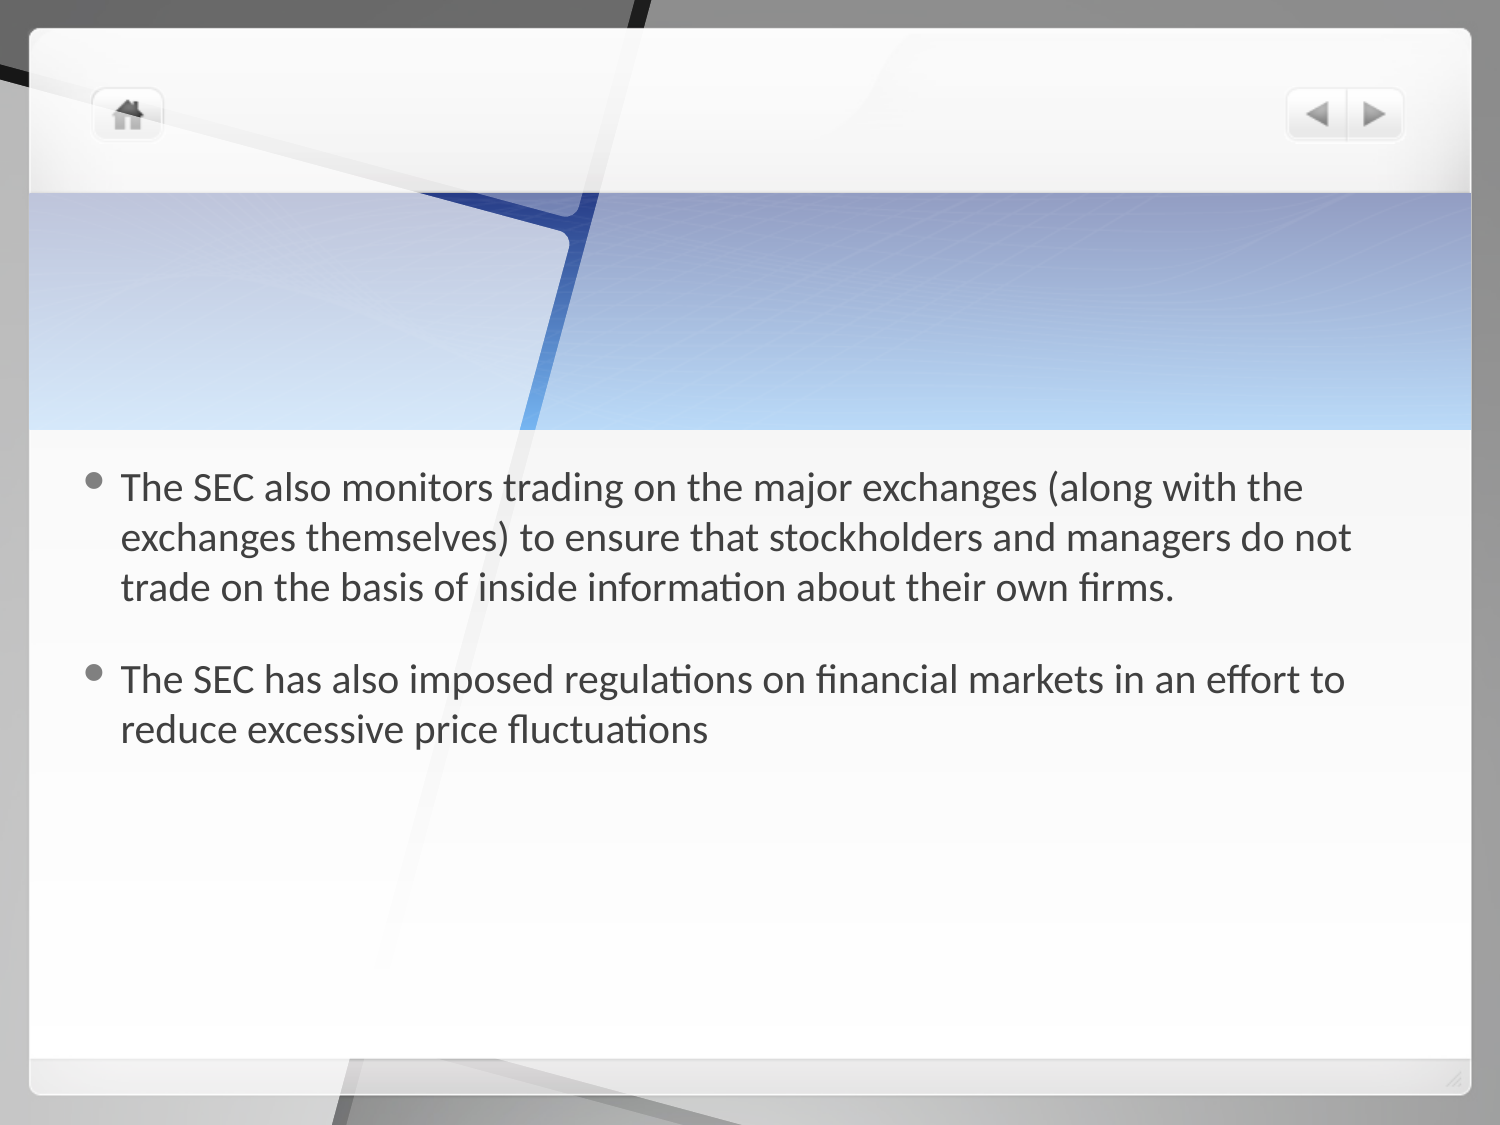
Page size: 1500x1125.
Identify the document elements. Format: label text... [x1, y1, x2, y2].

picture [0, 0, 651, 452]
list The SEC also monitors trading on the major exchanges (along with the exchanges themselves) to ensure that stockholders and managers do not trade on the basis of inside information about their own firms. The SEC has also imposed regulations on financial markets in an effort to reduce excessive price fluctuations [68, 452, 1432, 1025]
picture [333, 1025, 738, 1125]
